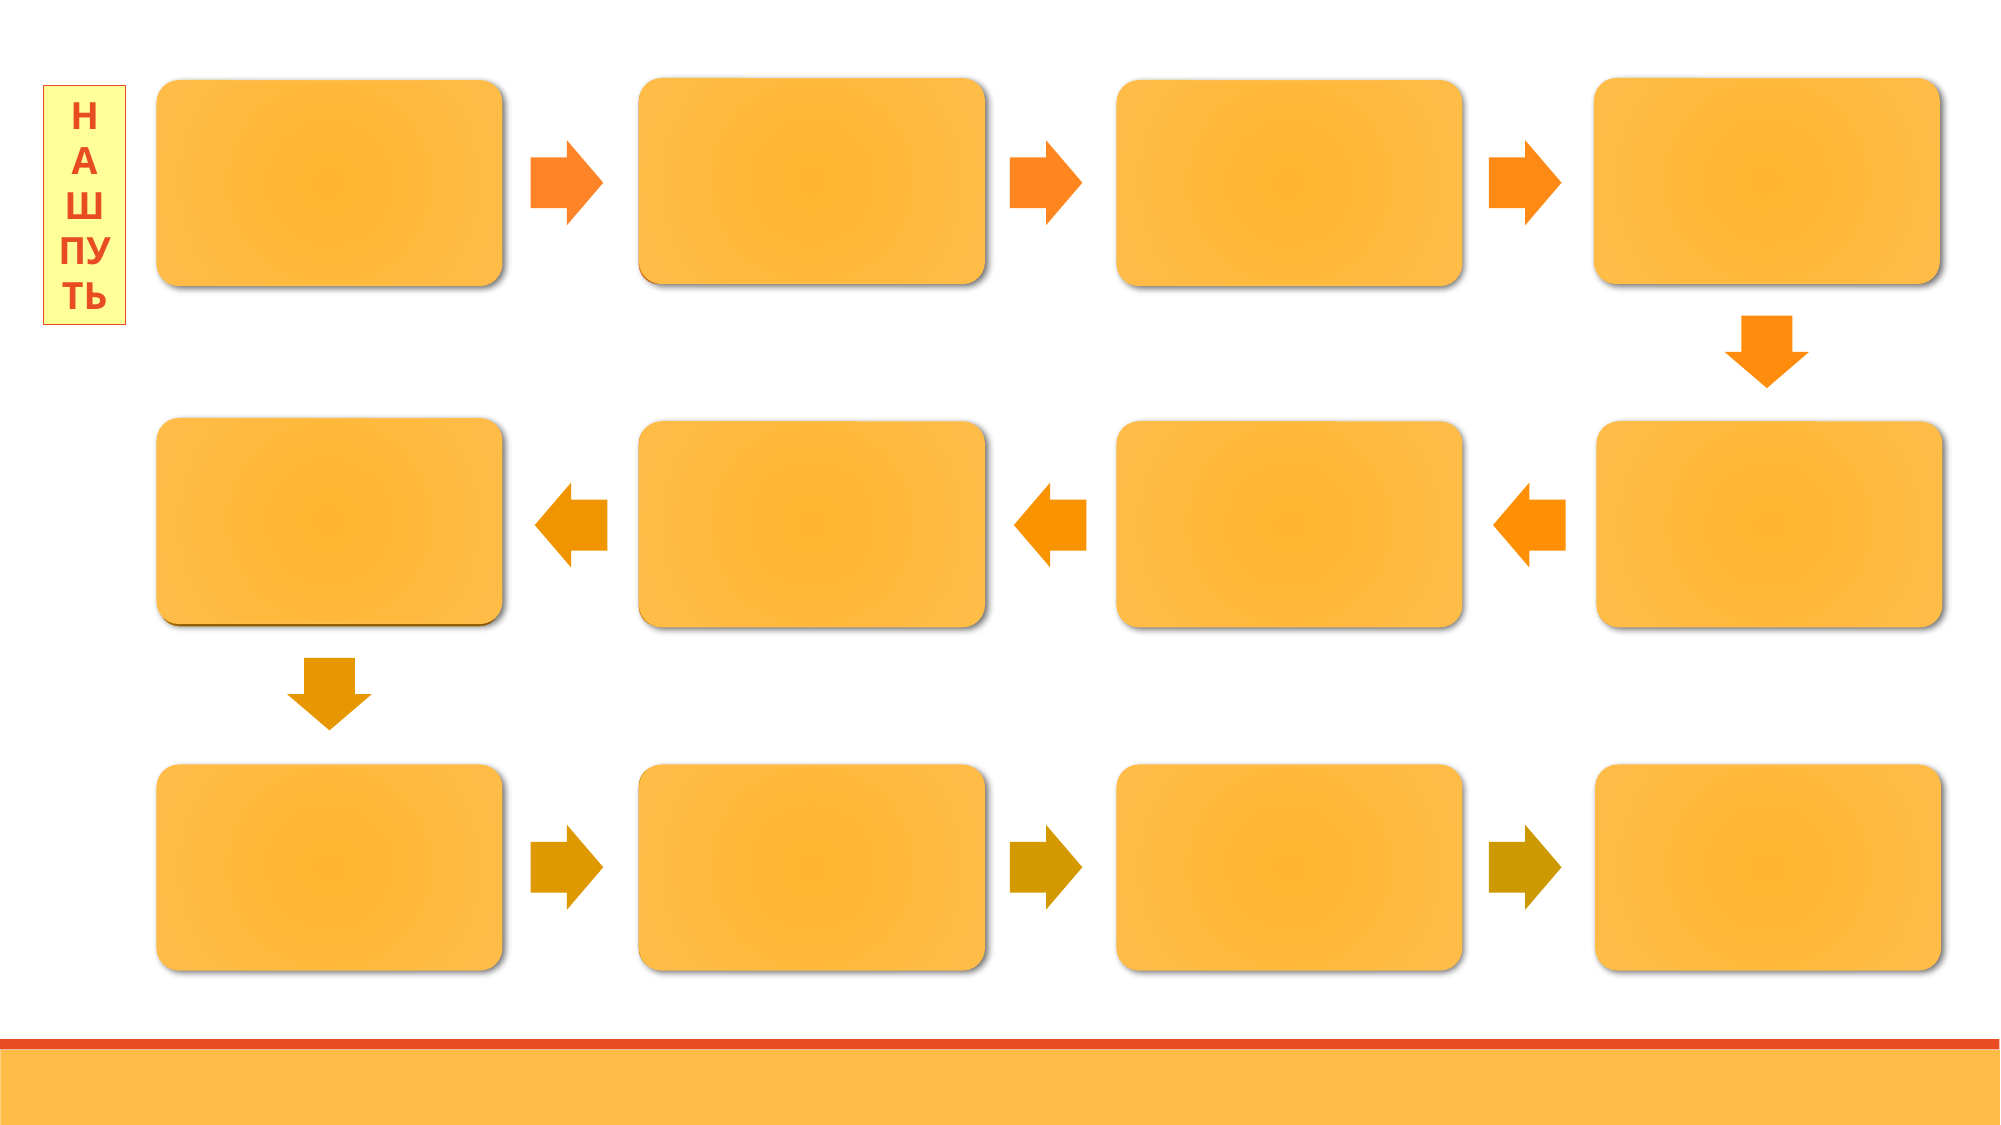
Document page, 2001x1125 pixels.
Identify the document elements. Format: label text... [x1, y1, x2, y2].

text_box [156, 55, 1940, 995]
text_box НАШ ПУТЬ [43, 85, 126, 325]
